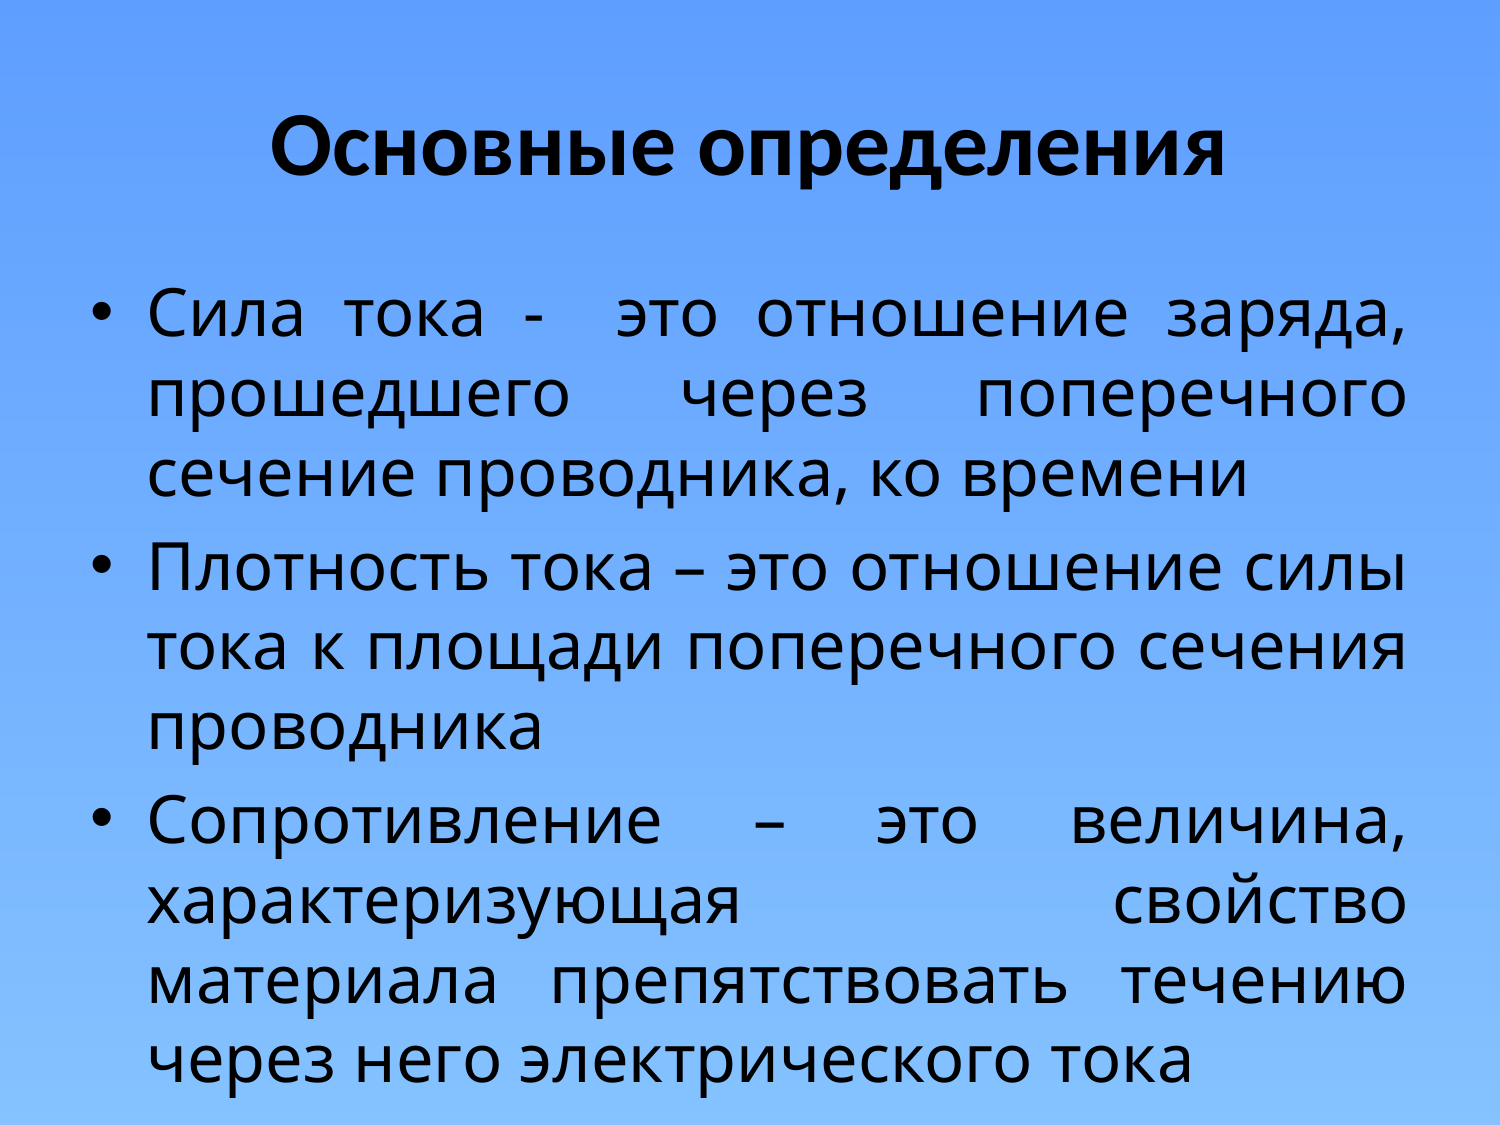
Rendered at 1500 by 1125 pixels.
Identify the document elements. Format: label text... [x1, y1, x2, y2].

list Сила тока - это отношение заряда, прошедшего через поперечного сечение проводника, ко времени Плотность тока – это отношение силы тока к площади поперечного сечения проводника Сопротивление – это величина, характеризующая свойство материала препятствовать течению через него электрического тока [75, 262, 1425, 1005]
title Основные определения [75, 45, 1425, 233]
